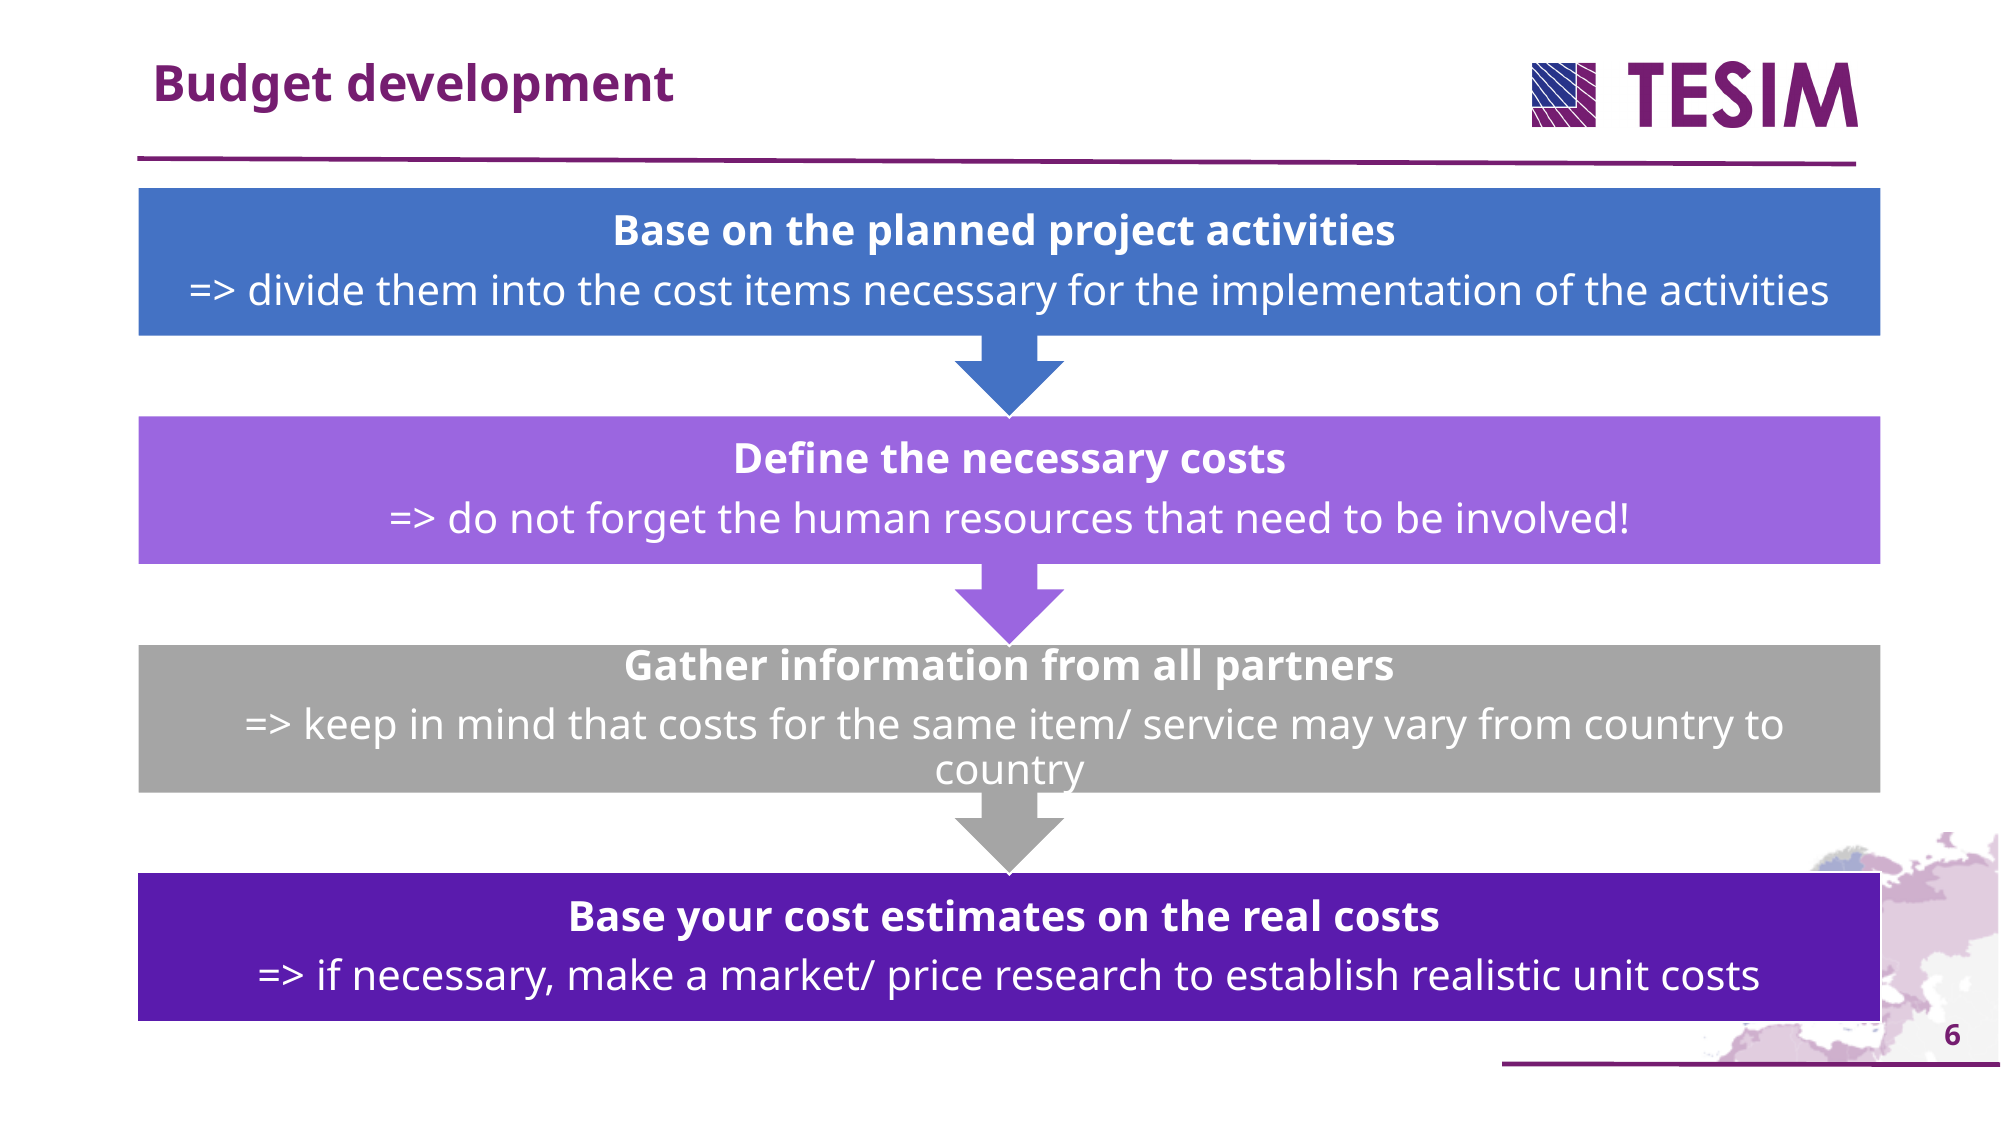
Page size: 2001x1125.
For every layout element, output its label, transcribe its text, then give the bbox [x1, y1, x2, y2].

picture [1643, 832, 2000, 1062]
list Budget development [137, 51, 1597, 149]
picture [1597, 61, 1858, 128]
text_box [137, 186, 1882, 1023]
